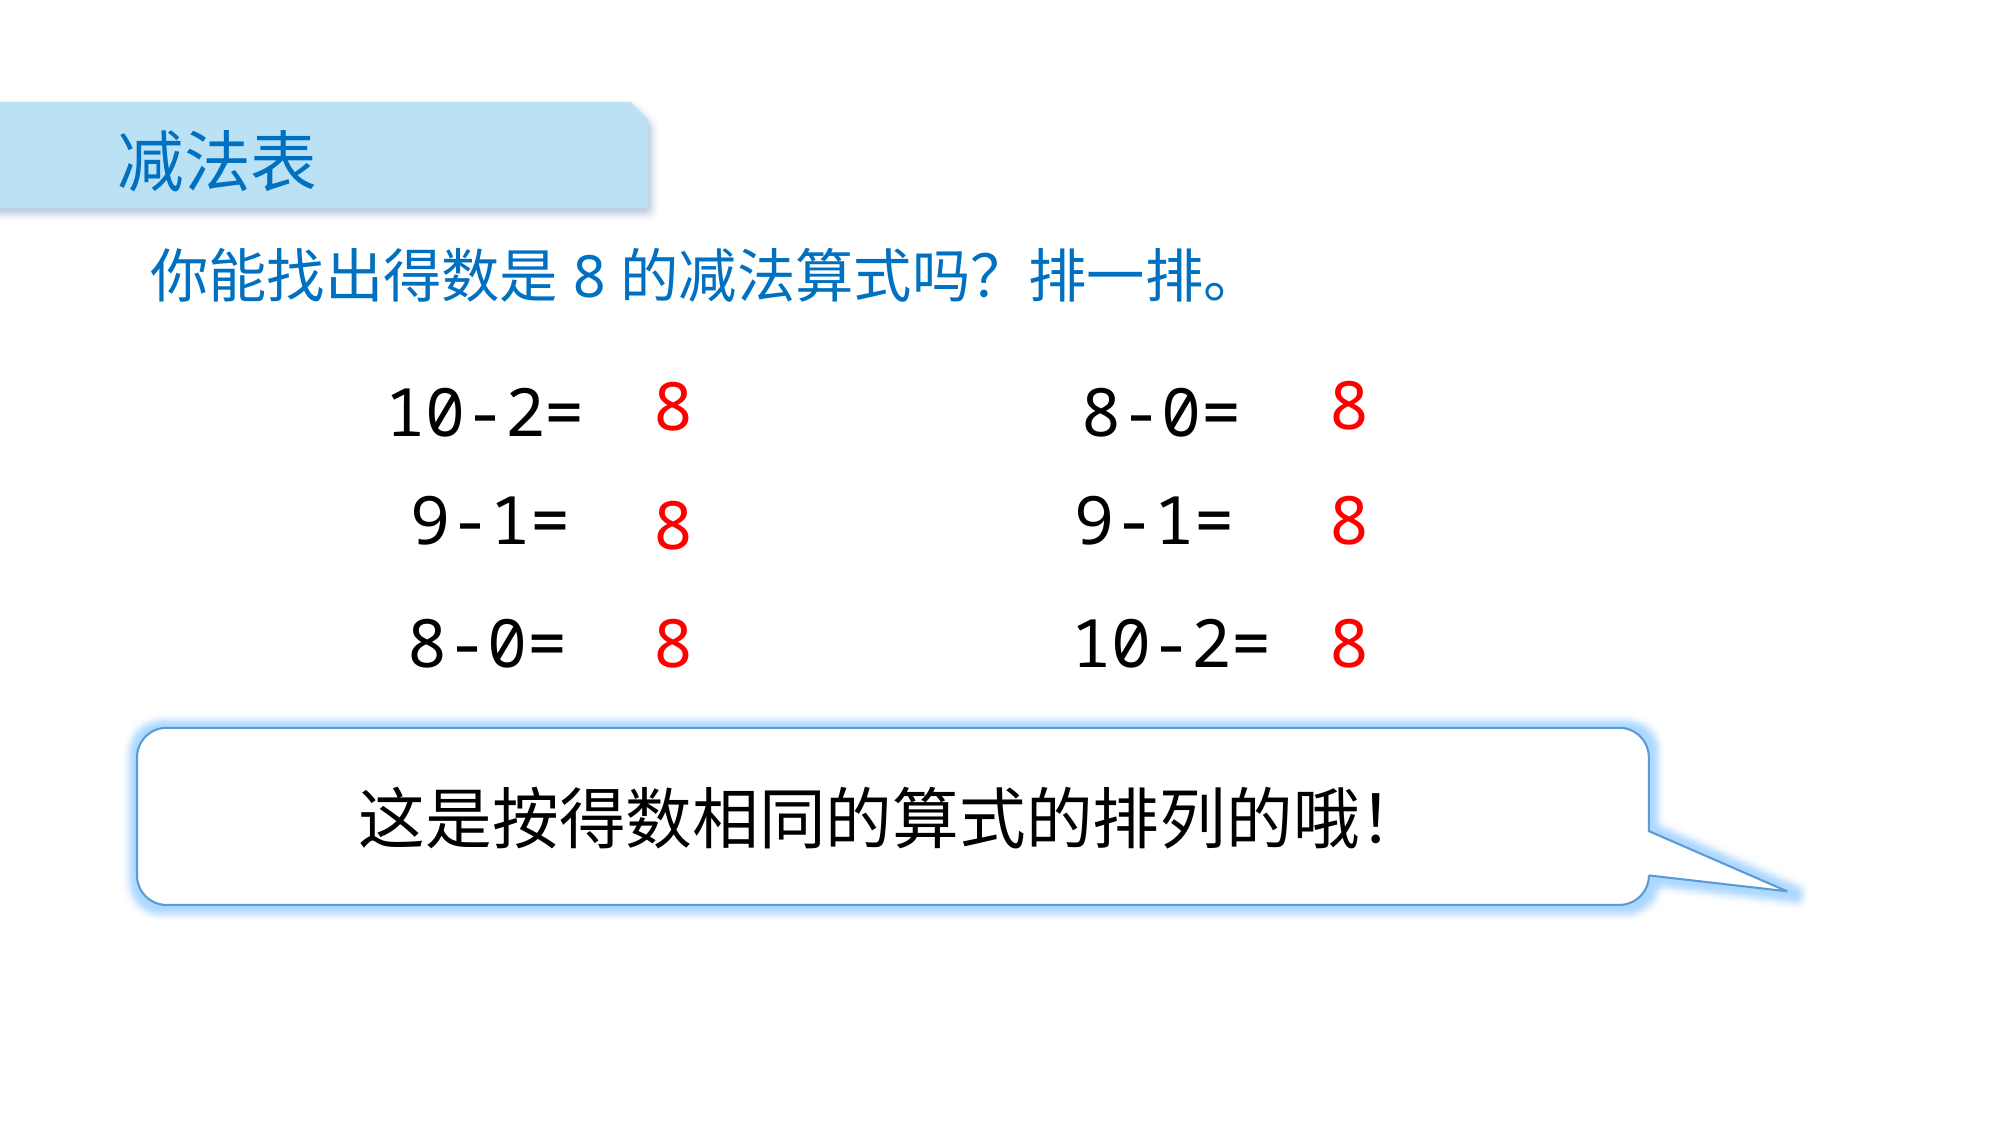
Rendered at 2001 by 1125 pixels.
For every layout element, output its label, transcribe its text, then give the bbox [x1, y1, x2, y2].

text_box 8-0= [392, 593, 583, 689]
text_box 8 [1314, 470, 1385, 566]
text_box 8-0= [1066, 361, 1256, 457]
text_box [0, 100, 650, 210]
text_box 10-2= [370, 361, 601, 457]
text_box 8 [638, 356, 709, 452]
text_box 8 [1314, 593, 1385, 689]
text_box 这是按得数相同的算式的排列的哦！ [135, 726, 1788, 906]
text_box 8 [638, 593, 709, 689]
text_box 你能找出得数是8的减法算式吗？排一排。 [135, 231, 1934, 317]
text_box 减法表 [102, 112, 333, 208]
text_box 8 [1315, 355, 1385, 451]
text_box 9-1= [395, 470, 586, 566]
text_box 8 [638, 475, 709, 571]
text_box 9-1= [1060, 470, 1250, 566]
text_box 10-2= [1056, 593, 1287, 689]
